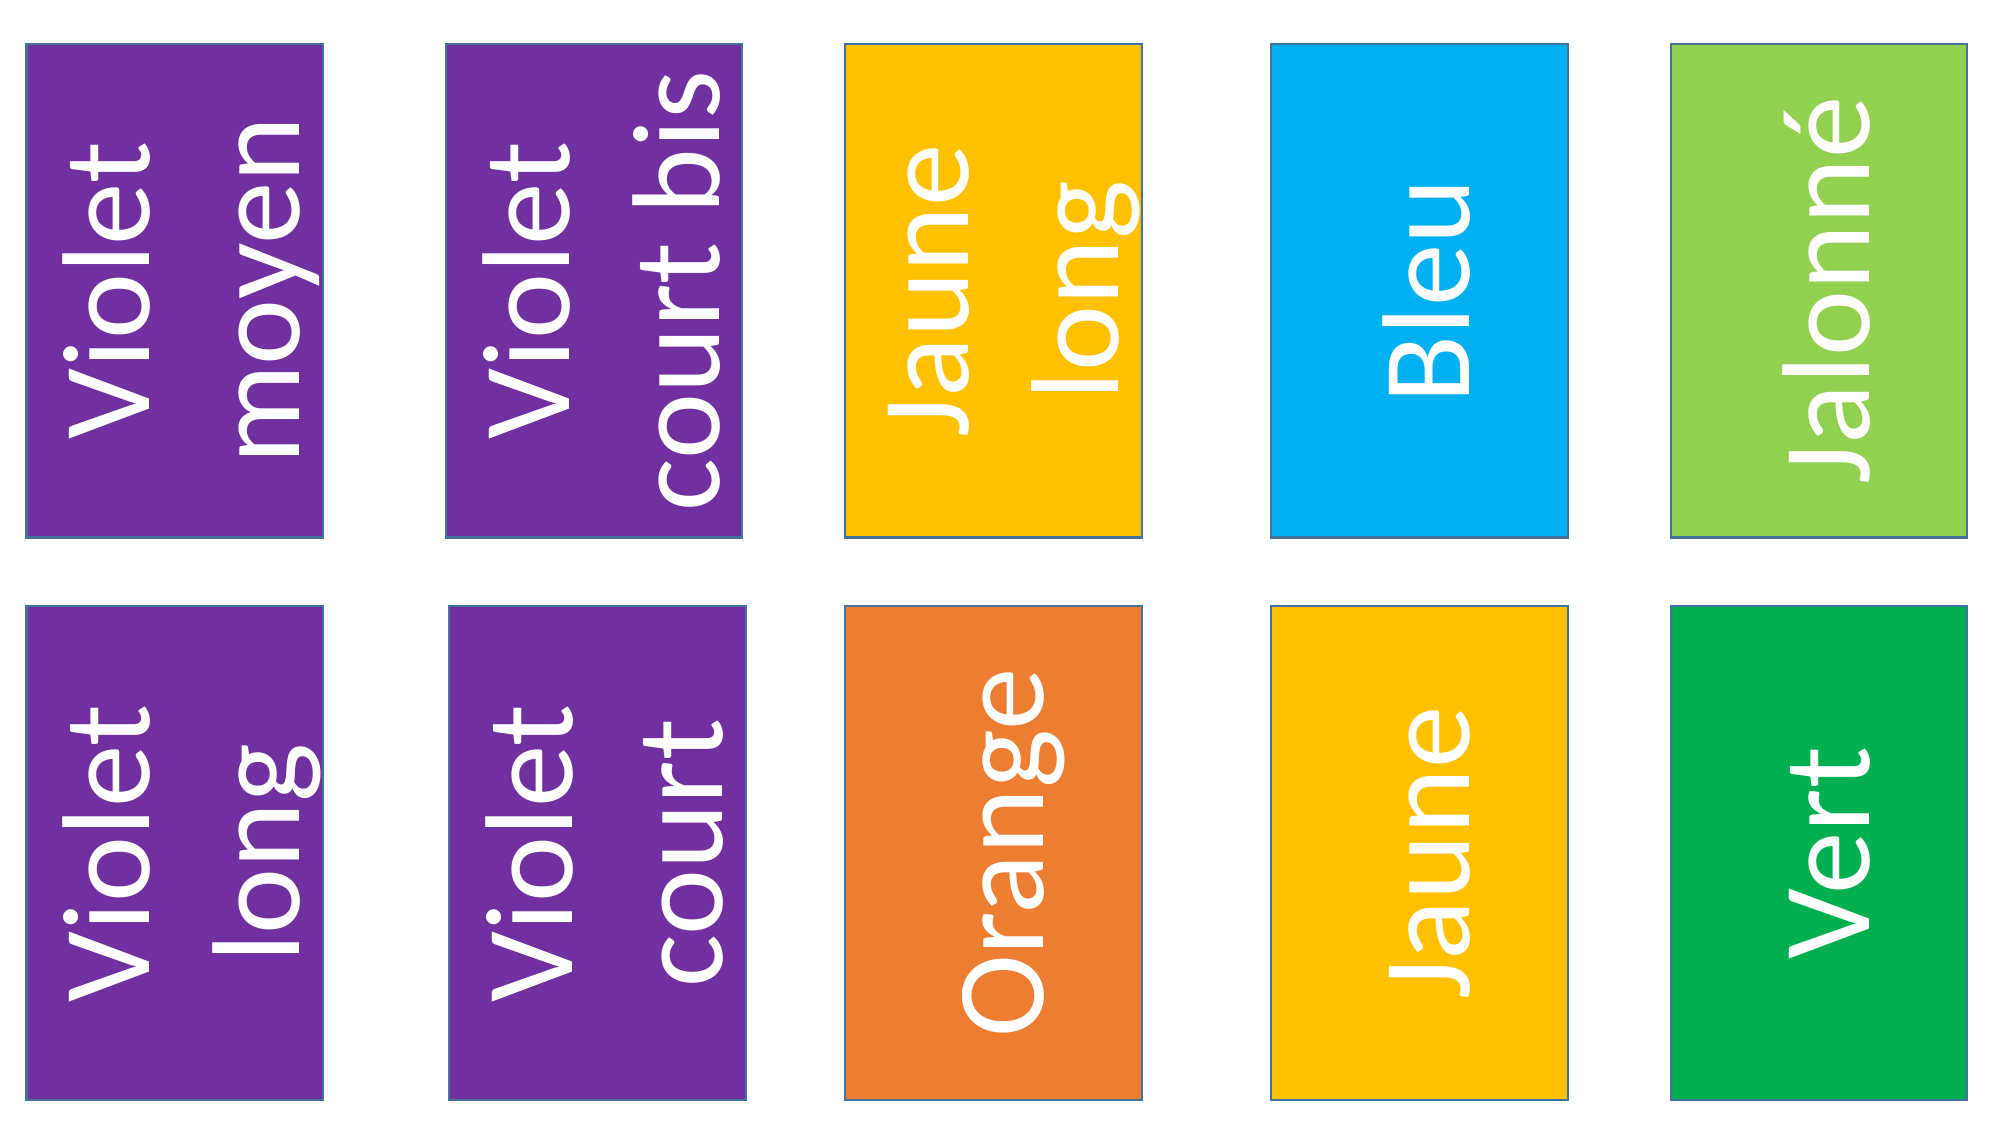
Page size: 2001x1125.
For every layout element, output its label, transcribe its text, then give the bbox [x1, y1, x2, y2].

text_box Violet court bis [445, 43, 743, 539]
text_box Violet moyen [25, 43, 324, 539]
text_box Jaune [1270, 605, 1569, 1101]
text_box Bleu [1270, 43, 1569, 539]
text_box Vert [1670, 605, 1968, 1101]
text_box Violet court [448, 605, 747, 1101]
text_box Jaune long [844, 43, 1143, 539]
text_box Violet long [25, 605, 324, 1101]
text_box Orange [844, 605, 1143, 1101]
text_box Jalonné [1670, 43, 1968, 539]
